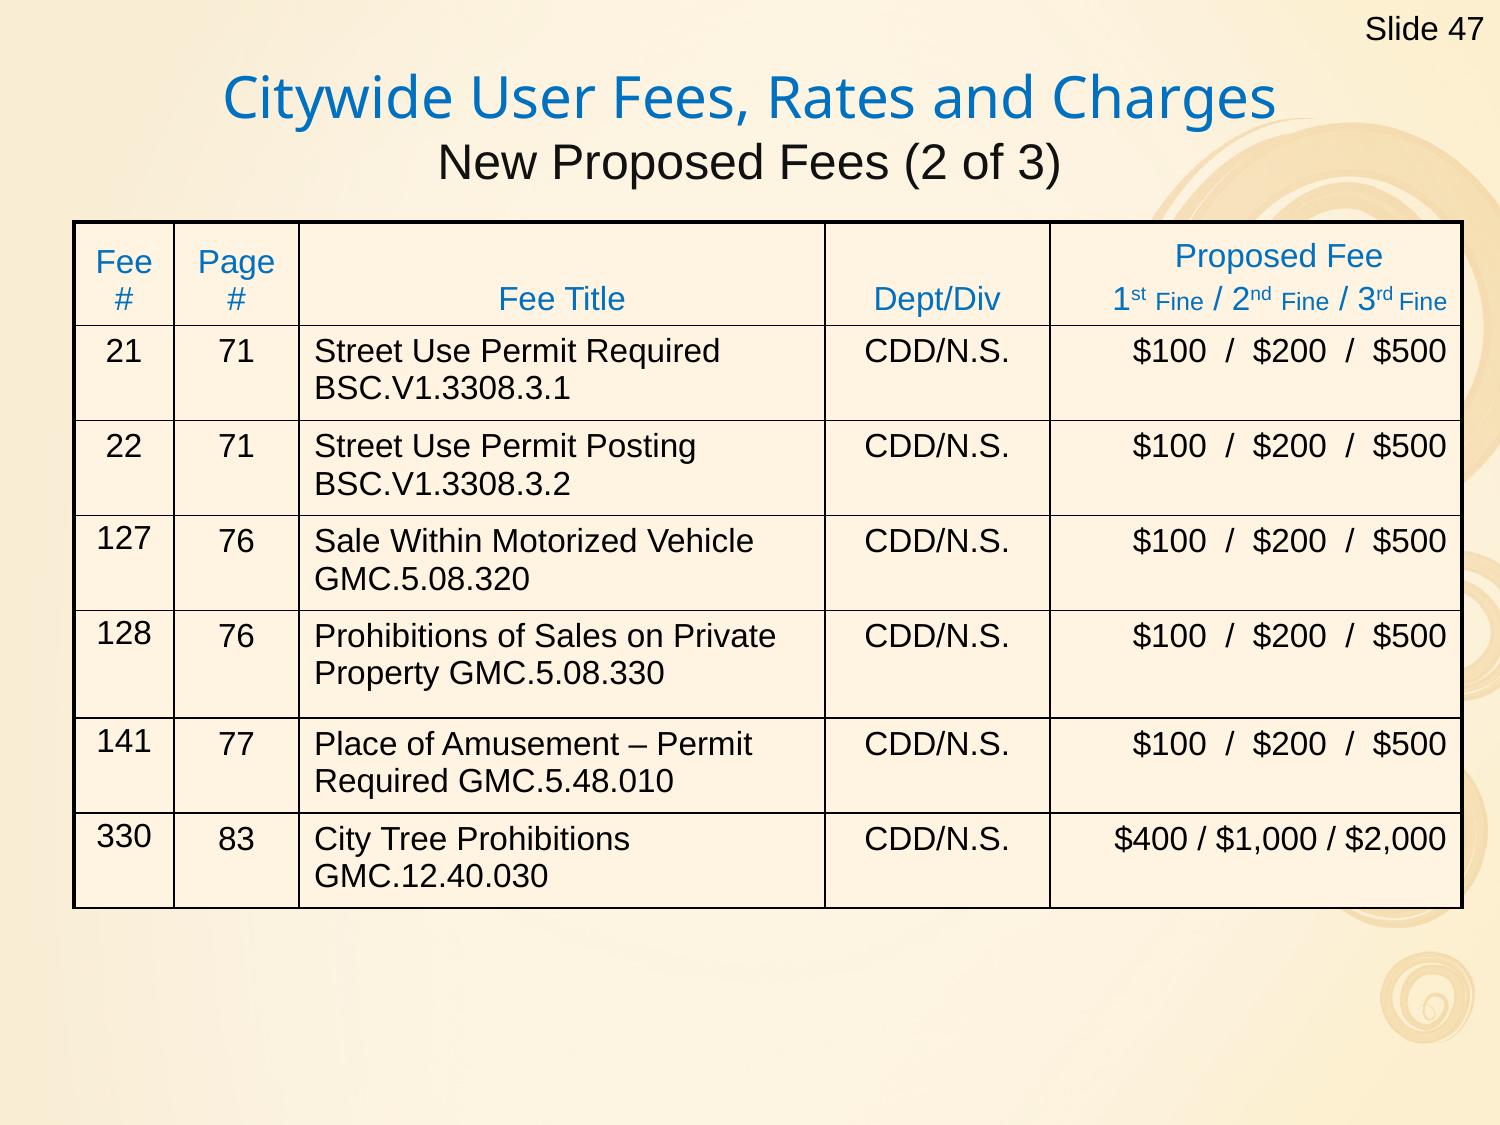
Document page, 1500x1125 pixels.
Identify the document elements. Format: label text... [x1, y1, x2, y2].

table_cell 71 [175, 326, 298, 420]
slide_number Slide 47 [1149, 0, 1500, 75]
table_cell 22 [76, 421, 173, 515]
table_cell City Tree Prohibitions GMC.12.40.030 [300, 814, 824, 907]
table_header Fee Title [300, 224, 824, 325]
table_cell $100 / $200 / $500 [1051, 516, 1460, 610]
table_cell 71 [175, 421, 298, 515]
table_cell Street Use Permit Posting BSC.V1.3308.3.2 [300, 421, 824, 515]
table_cell $100 / $200 / $500 [1051, 326, 1460, 420]
table_cell 127 [76, 516, 173, 610]
table_header Page # [175, 224, 298, 325]
table_cell CDD/N.S. [826, 516, 1049, 610]
table_cell CDD/N.S. [826, 611, 1049, 717]
table_cell 128 [76, 611, 173, 717]
table_cell CDD/N.S. [826, 421, 1049, 515]
picture [0, 0, 1500, 1125]
table_cell 141 [76, 719, 173, 812]
table_header Fee # [76, 224, 173, 325]
table_header Proposed Fee 1st Fine / 2nd Fine / 3rd Fine [1051, 224, 1460, 325]
table_cell Sale Within Motorized Vehicle GMC.5.08.320 [300, 516, 824, 610]
table_header Dept/Div [826, 224, 1049, 325]
text_box Citywide User Fees, Rates and Charges New Proposed Fees (2 of 3) [74, 49, 1425, 200]
table_cell 21 [76, 326, 173, 420]
table_cell Place of Amusement – Permit Required GMC.5.48.010 [300, 719, 824, 812]
table_cell CDD/N.S. [826, 814, 1049, 907]
table_cell Prohibitions of Sales on Private Property GMC.5.08.330 [300, 611, 824, 717]
table_cell CDD/N.S. [826, 719, 1049, 812]
table_cell 76 [175, 611, 298, 717]
table_cell $100 / $200 / $500 [1051, 611, 1460, 717]
table_cell $100 / $200 / $500 [1051, 421, 1460, 515]
table_cell CDD/N.S. [826, 326, 1049, 420]
table_cell Street Use Permit Required BSC.V1.3308.3.1 [300, 326, 824, 420]
table_cell $400 / $1,000 / $2,000 [1051, 814, 1460, 907]
table_cell $100 / $200 / $500 [1051, 719, 1460, 812]
table_cell 330 [76, 814, 173, 907]
table_cell 77 [175, 719, 298, 812]
table_cell 76 [175, 516, 298, 610]
table_cell 83 [175, 814, 298, 907]
